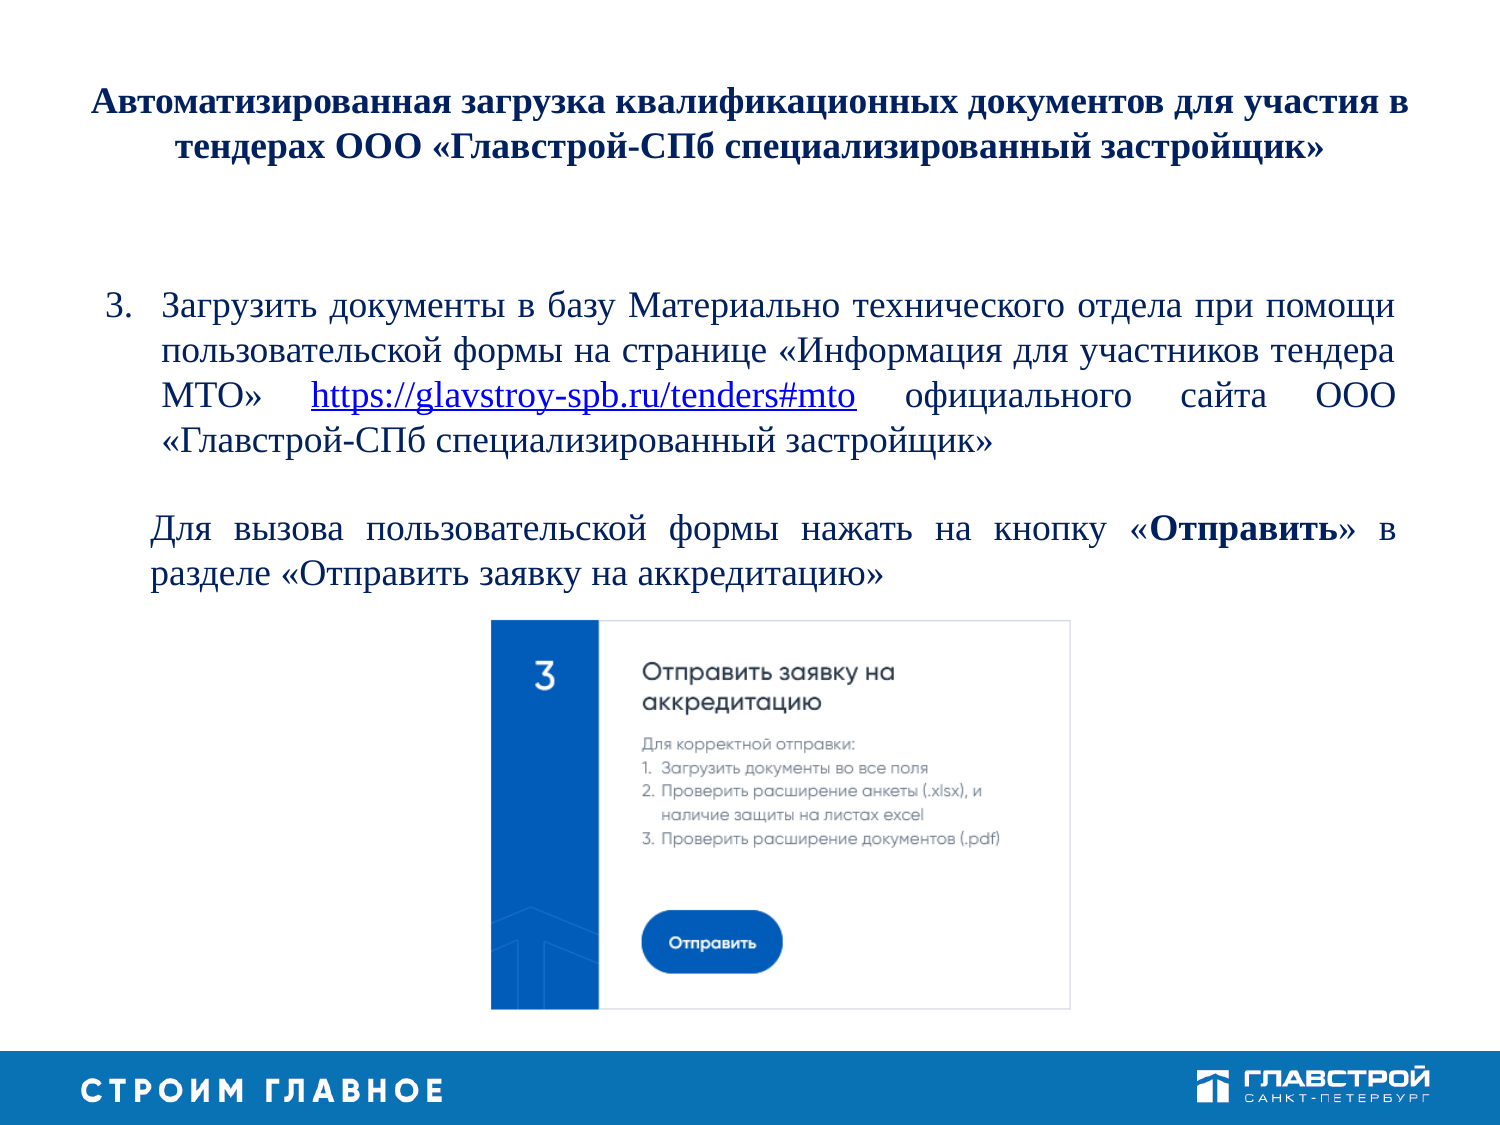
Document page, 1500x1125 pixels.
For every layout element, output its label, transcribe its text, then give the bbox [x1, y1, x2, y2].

picture [478, 605, 1085, 1024]
picture [0, 1051, 1500, 1125]
text_box Автоматизированная загрузка квалификационных документов для участия в тендерах ООО «Главстрой-СПб специализированный застройщик» [75, 78, 1426, 164]
text_box Загрузить документы в базу Материально технического отдела при помощи пользовательской формы на странице «Информация для участников тендера МТО» https://glavstroy-spb.ru/tenders#mto официального сайта ООО «Главстрой-СПб специализированный застройщик» [90, 272, 1412, 693]
text_box Для вызова пользовательской формы нажать на кнопку «Отправить» в разделе «Отправить заявку на аккредитацию» [135, 495, 1412, 601]
